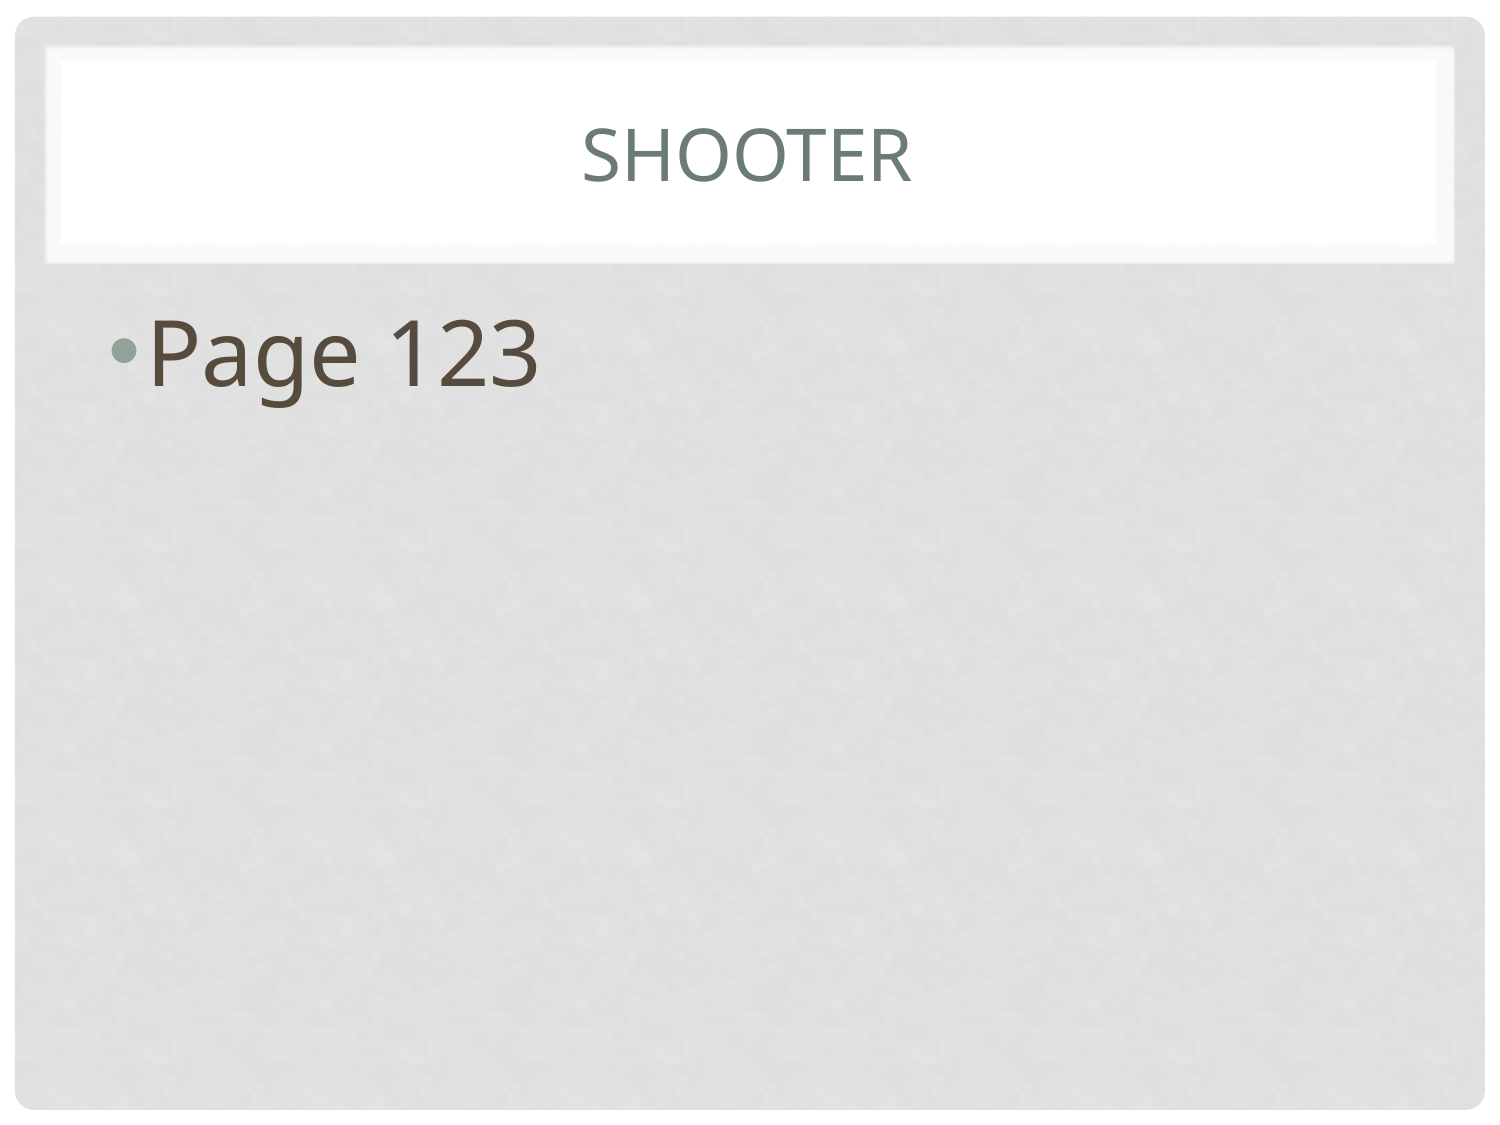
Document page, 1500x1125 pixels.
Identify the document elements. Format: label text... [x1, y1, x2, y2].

title Shooter [69, 66, 1425, 238]
list Page 123 [75, 287, 1425, 1005]
